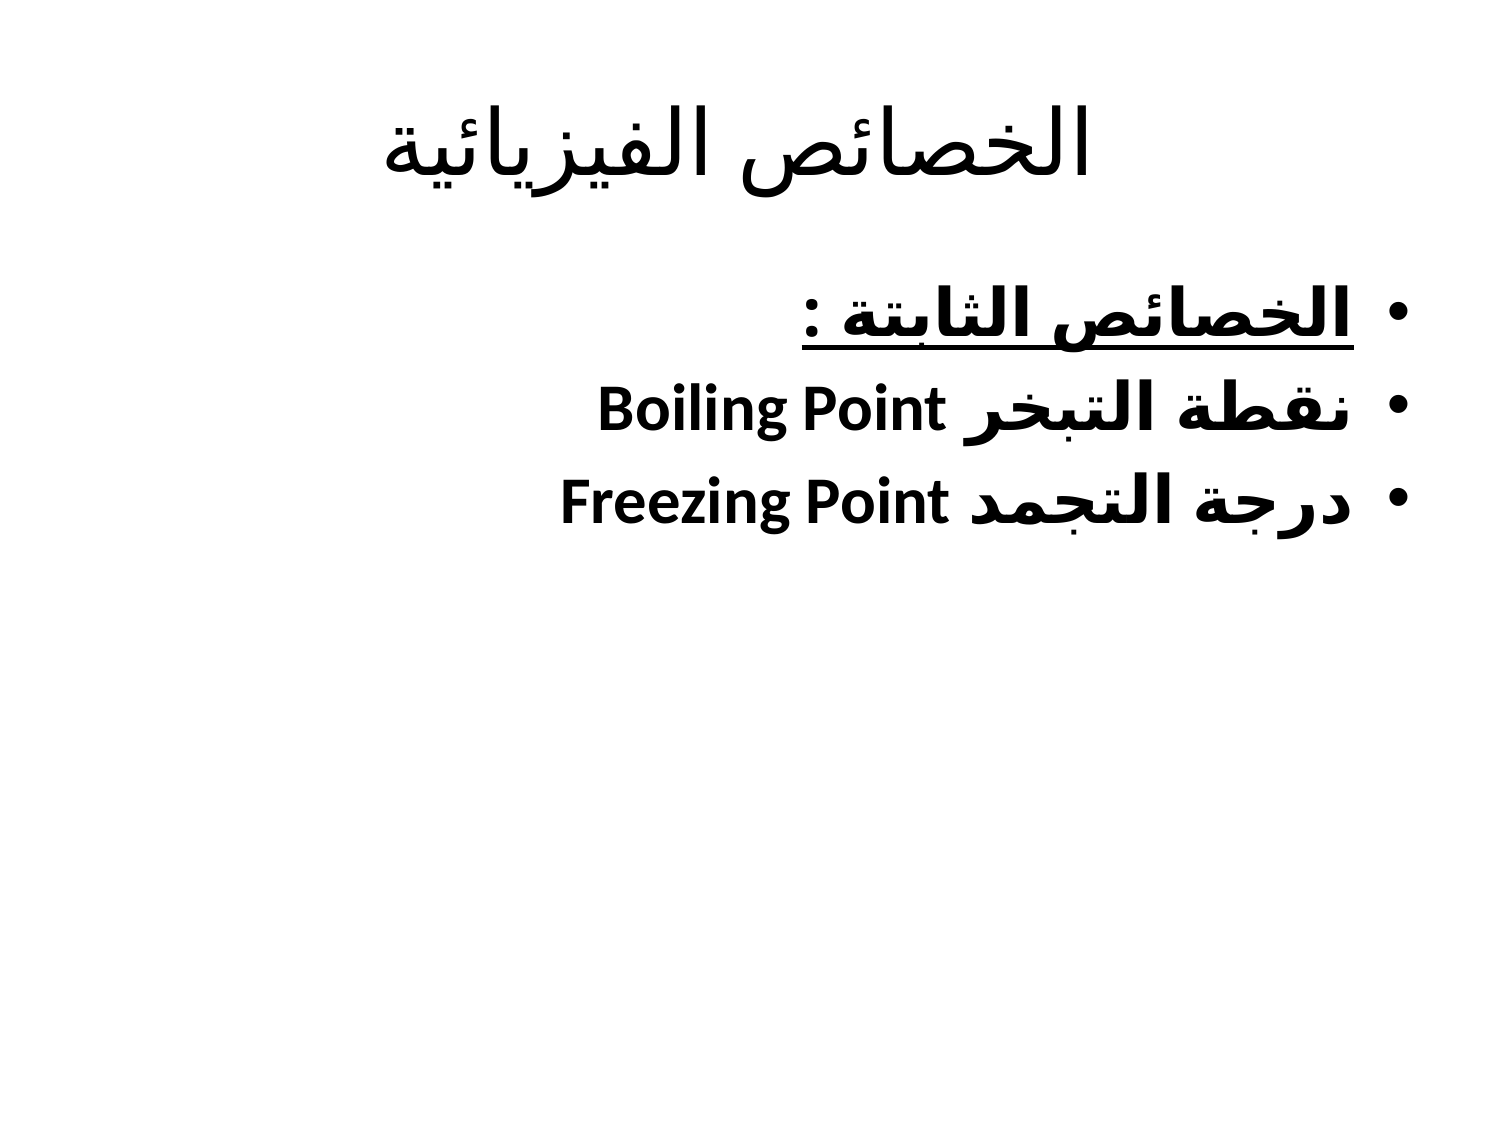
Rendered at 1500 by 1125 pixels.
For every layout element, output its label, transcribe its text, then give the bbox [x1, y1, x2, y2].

title الخصائص الفيزيائية [75, 45, 1425, 233]
list الخصائص الثابتة : نقطة التبخر Boiling Point درجة التجمد Freezing Point [75, 262, 1425, 1005]
